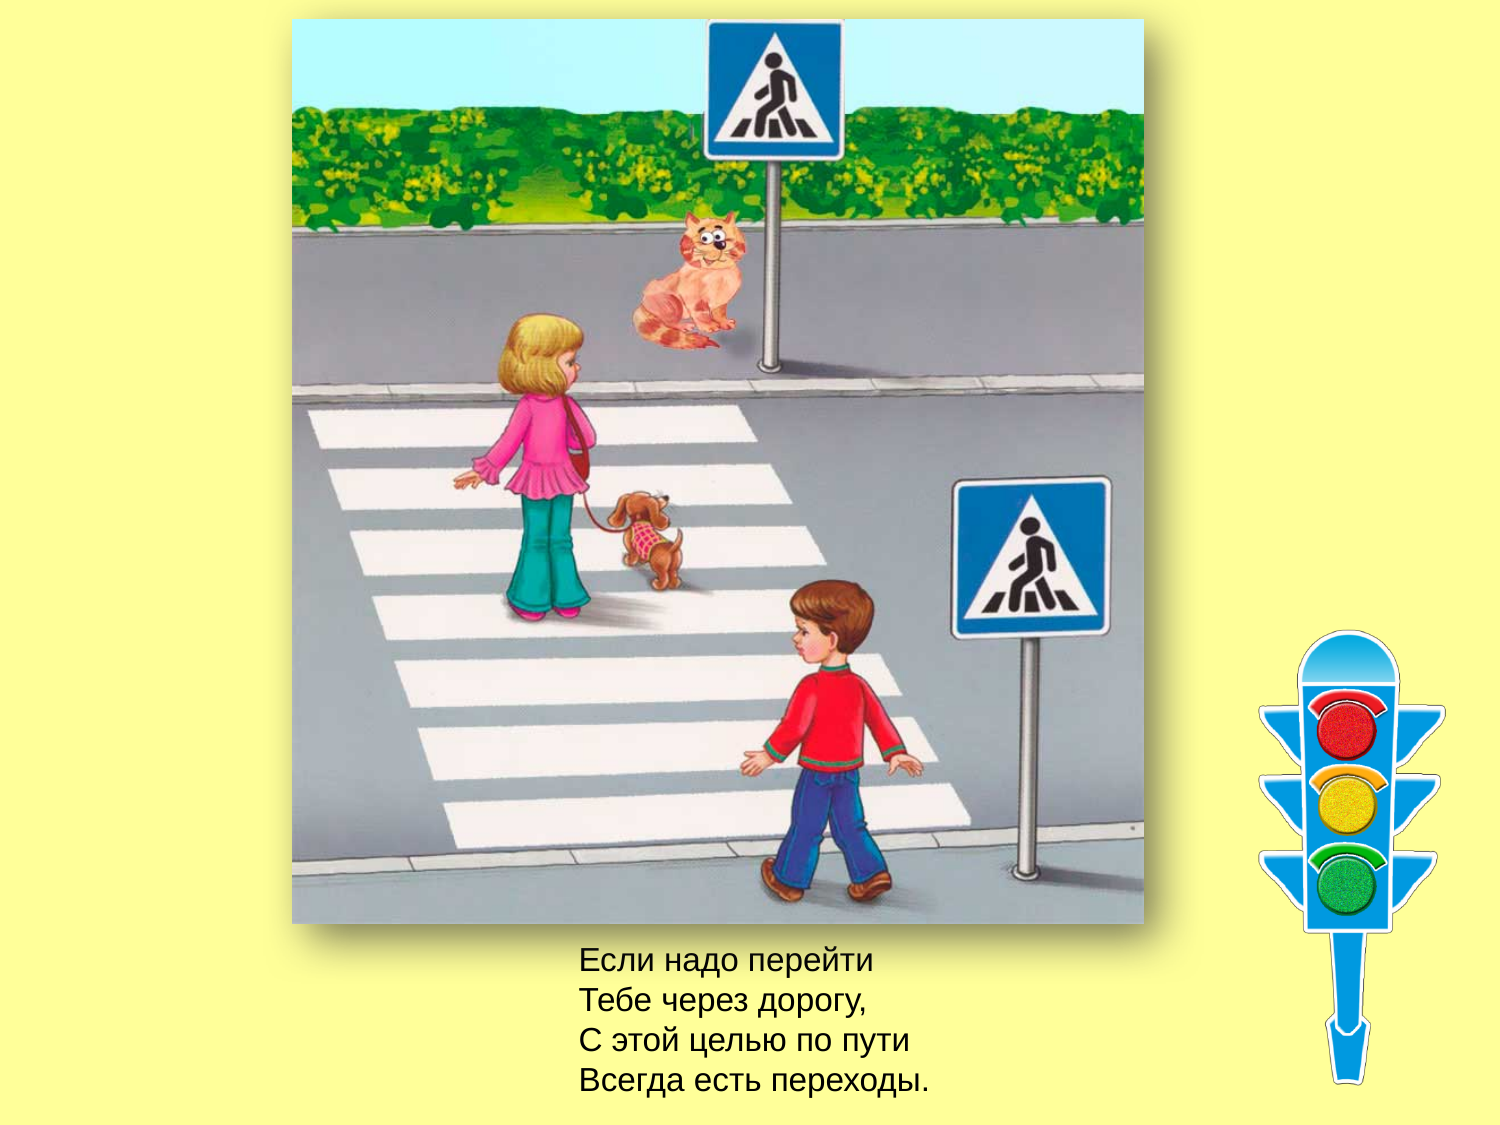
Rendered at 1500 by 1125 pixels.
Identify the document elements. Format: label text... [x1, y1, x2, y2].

text_box Если надо перейти Тебе через дорогу, С этой целью по пути Всегда есть переходы. [563, 972, 946, 1106]
picture [292, 18, 1144, 925]
picture [1234, 611, 1467, 1113]
